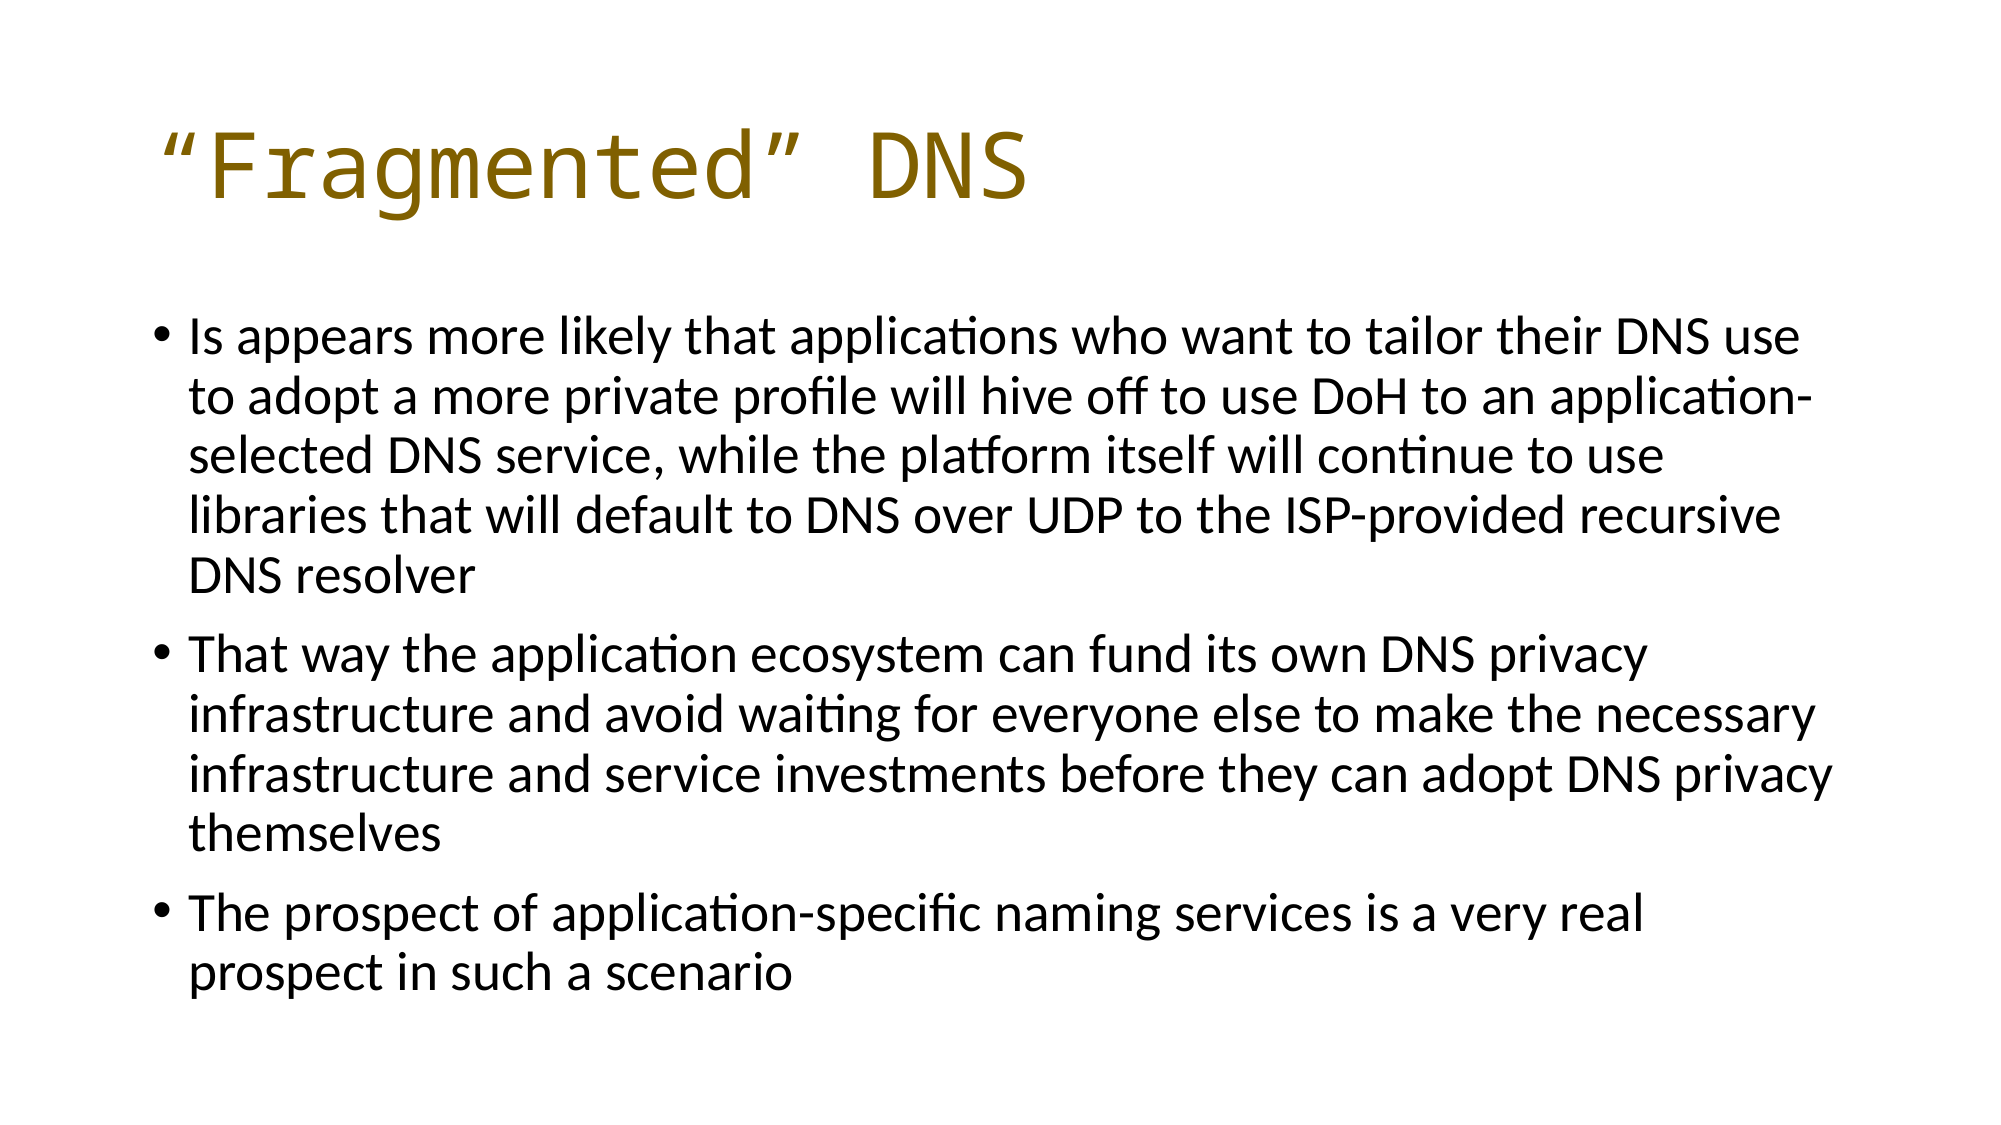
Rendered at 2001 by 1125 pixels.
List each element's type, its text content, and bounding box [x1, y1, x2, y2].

list Is appears more likely that applications who want to tailor their DNS use to adopt a more private profile will hive off to use DoH to an application-selected DNS service, while the platform itself will continue to use libraries that will default to DNS over UDP to the ISP-provided recursive DNS resolver That way the application ecosystem can fund its own DNS privacy infrastructure and avoid waiting for everyone else to make the necessary infrastructure and service investments before they can adopt DNS privacy themselves The prospect of application-specific naming services is a very real prospect in such a scenario [137, 299, 1863, 1014]
title “Fragmented” DNS [137, 59, 1863, 278]
